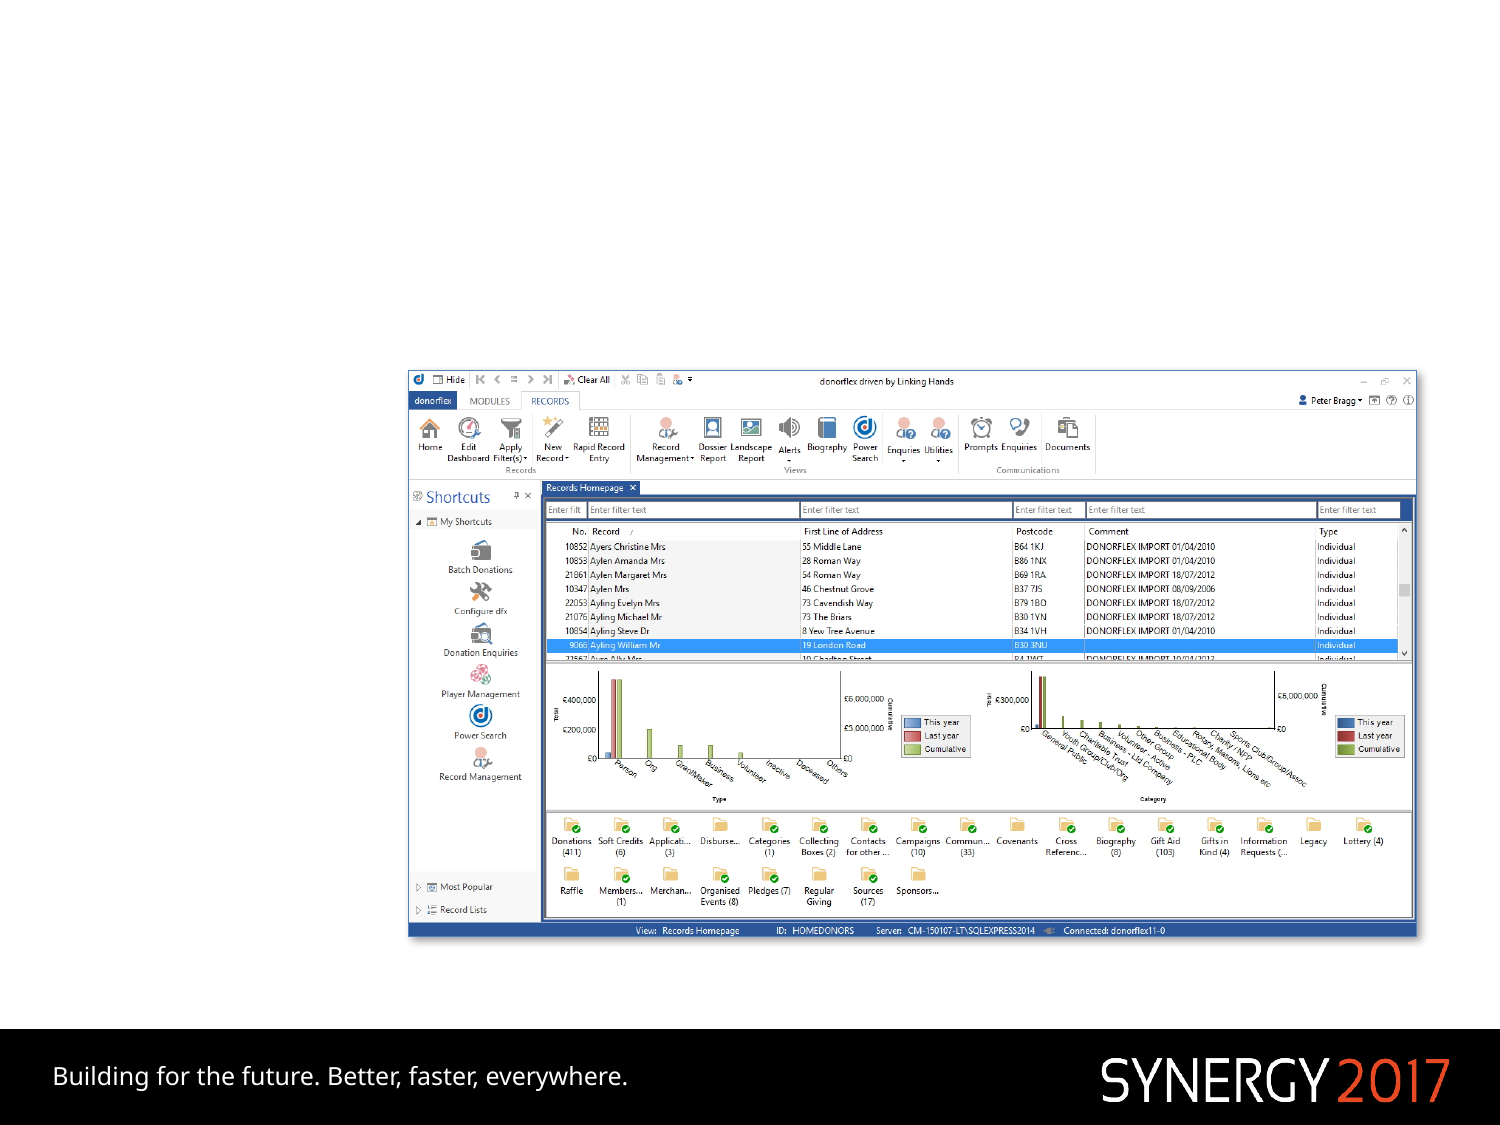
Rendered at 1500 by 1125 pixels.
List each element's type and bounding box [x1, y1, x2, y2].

picture [1087, 1042, 1463, 1118]
picture [408, 370, 1417, 937]
